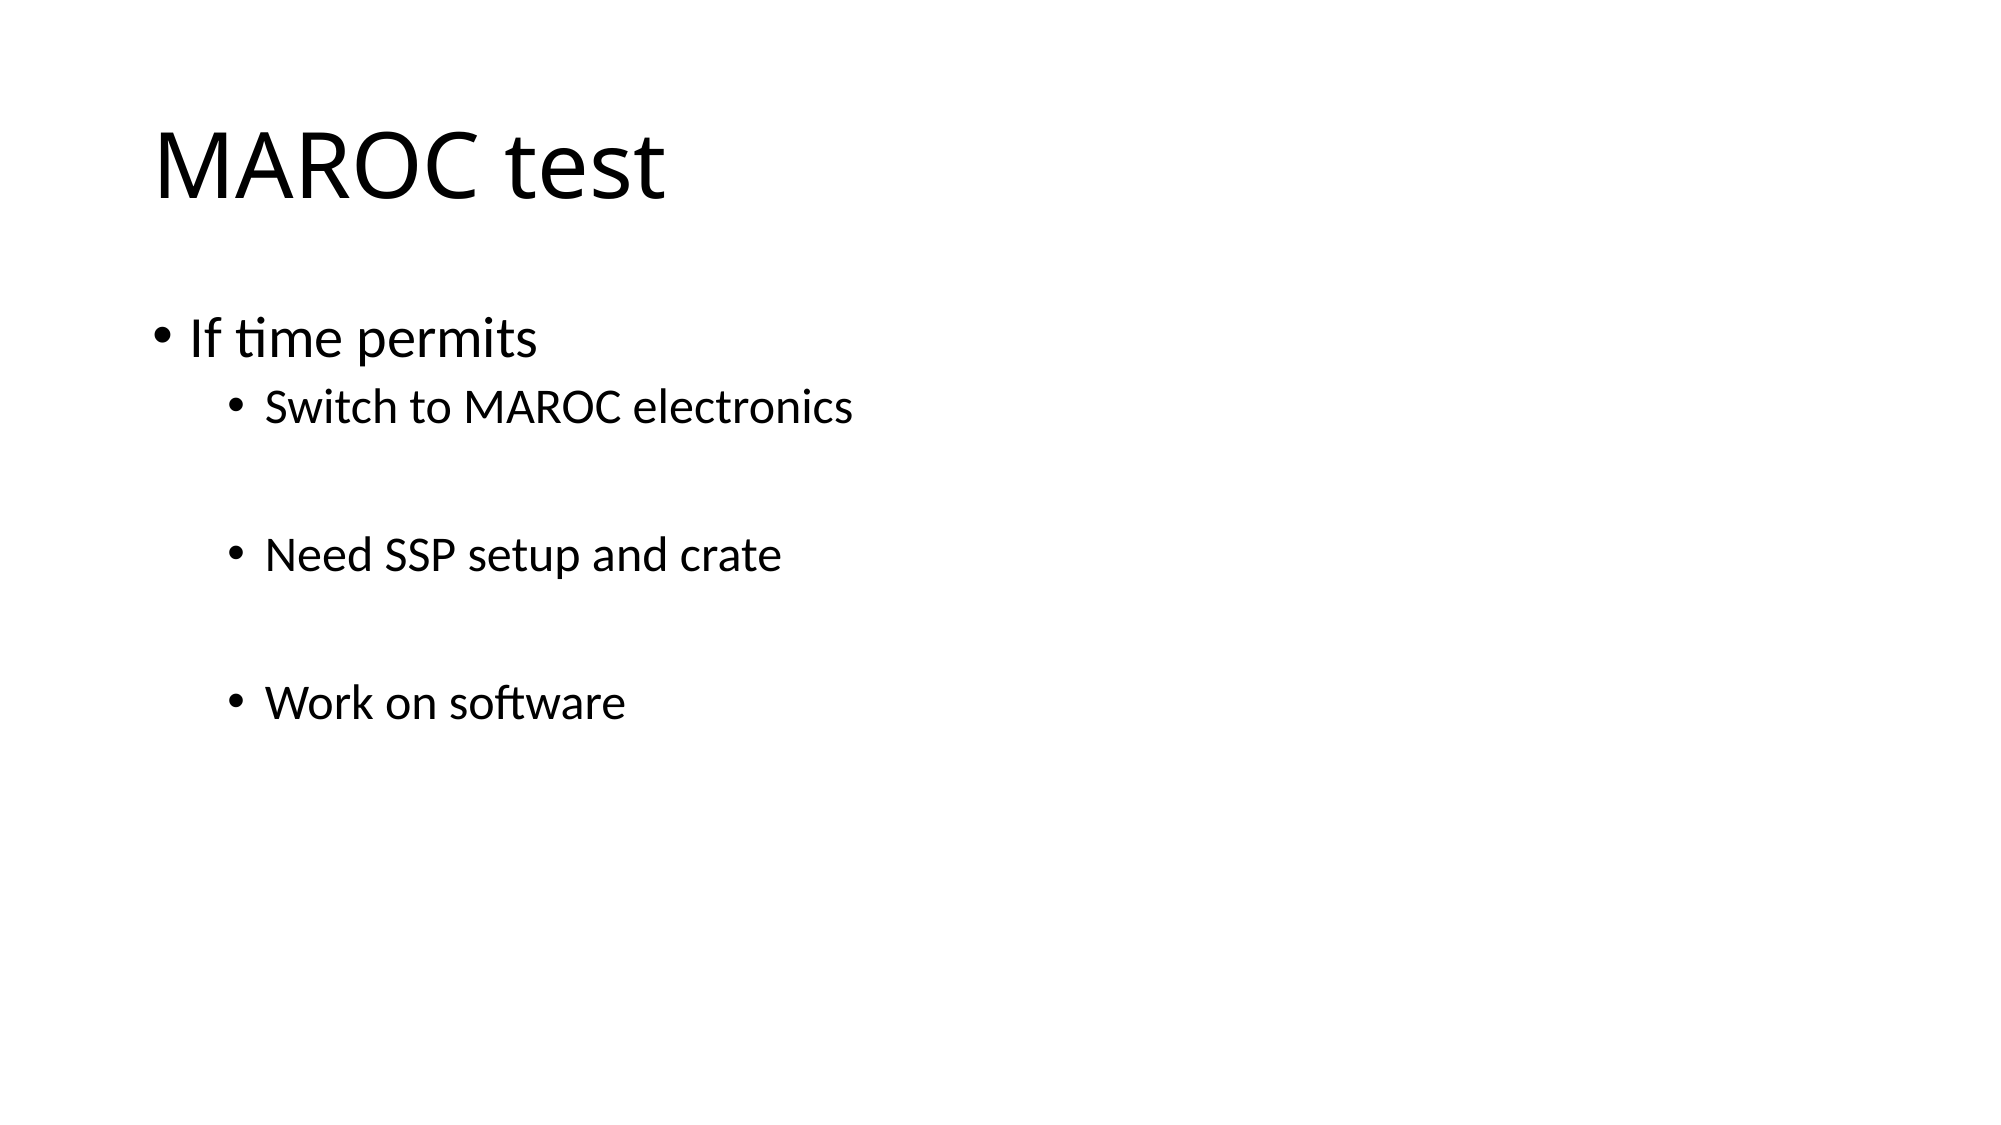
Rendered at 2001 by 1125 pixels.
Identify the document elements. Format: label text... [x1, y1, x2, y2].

title MAROC test [137, 59, 1863, 278]
list If time permits Switch to MAROC electronics Need SSP setup and crate Work on software [137, 299, 1863, 1014]
